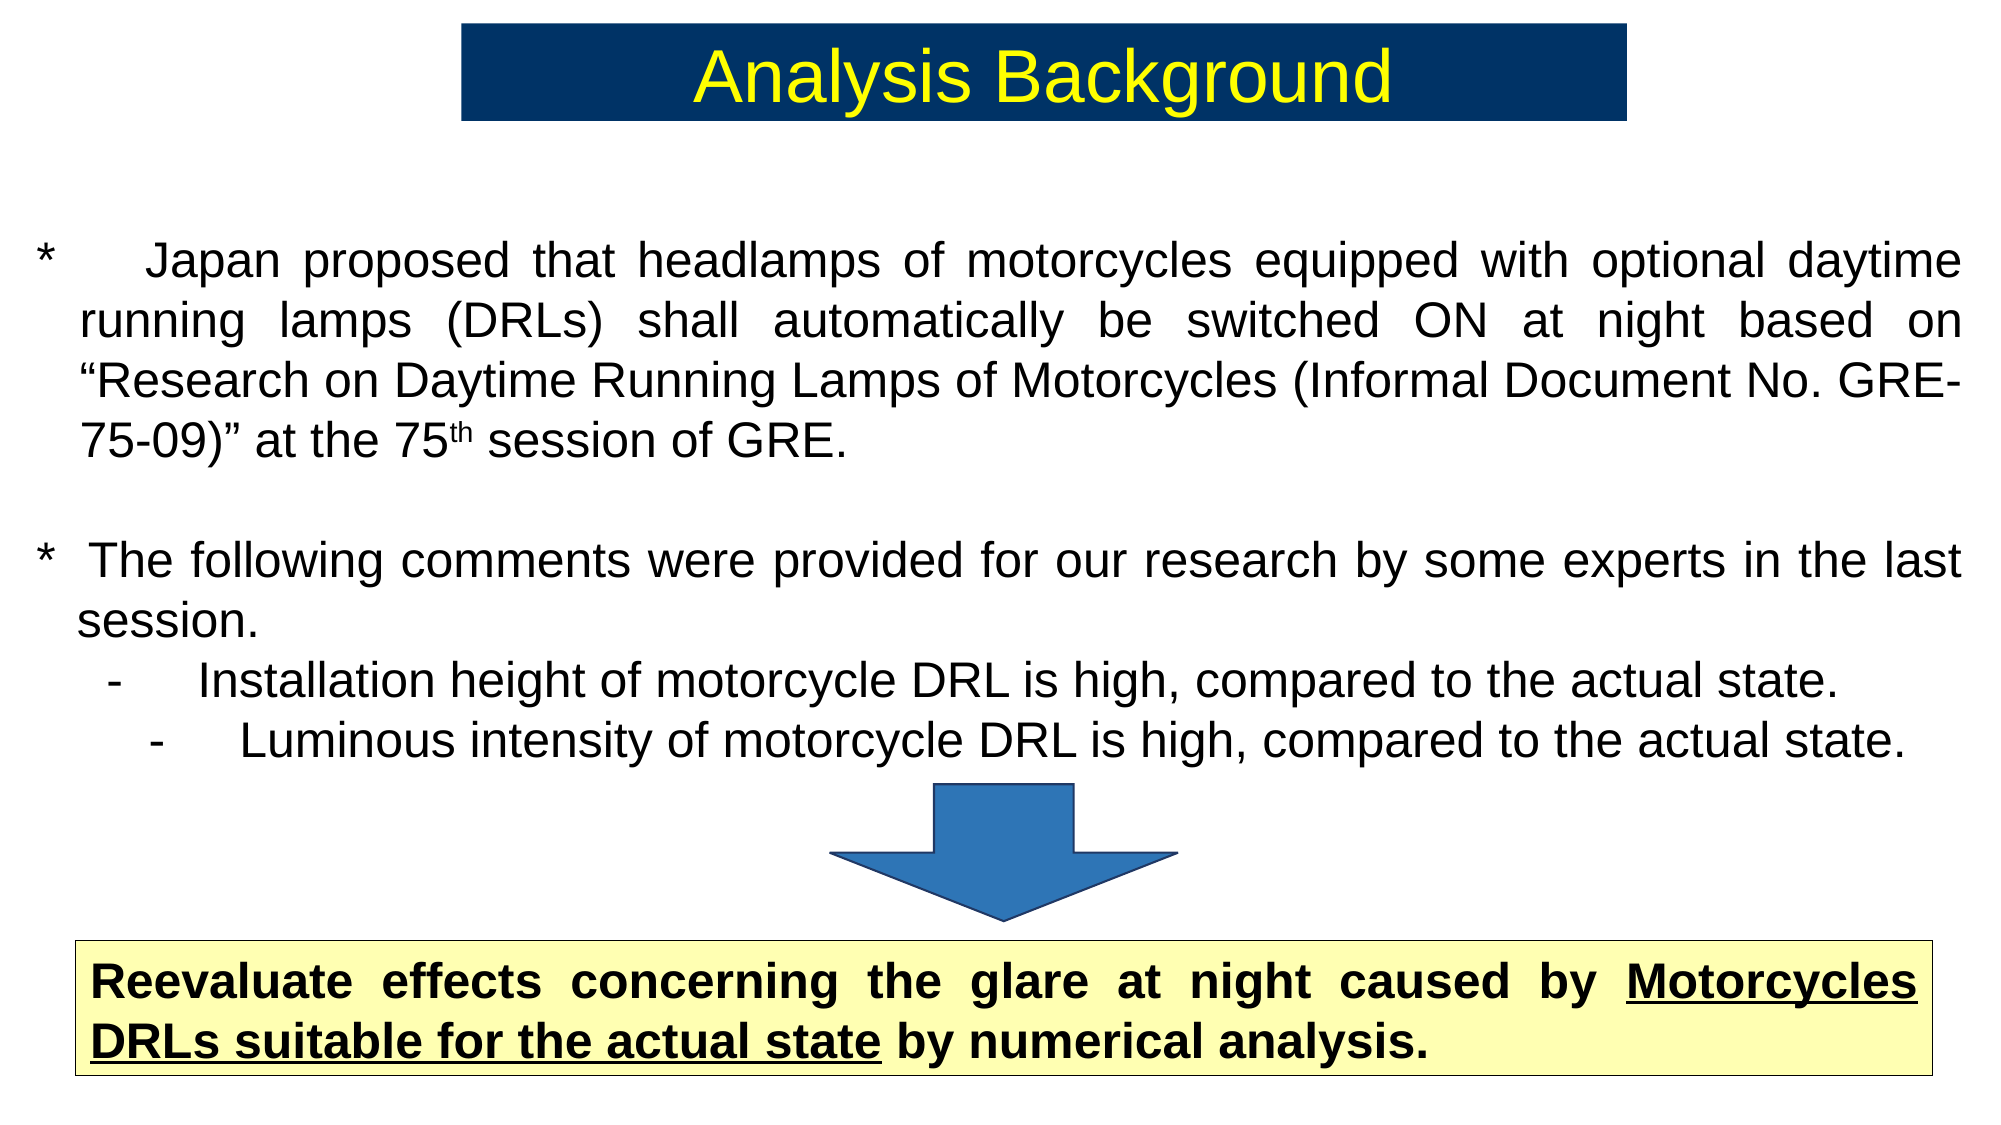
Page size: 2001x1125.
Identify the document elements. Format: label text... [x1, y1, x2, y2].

text_box [829, 783, 1179, 923]
text_box Analysis Background [461, 23, 1627, 121]
text_box * Japan proposed that headlamps of motorcycles equipped with optional daytime running lamps (DRLs) shall automatically be switched ON at night based on “Research on Daytime Running Lamps of Motorcycles (Informal Document No. GRE-75-09)” at the 75th session of GRE. * The following comments were provided for our research by some experts in the last session. - Installation height of motorcycle DRL is high, compared to the actual state. - Luminous intensity of motorcycle DRL is high, compared to the actual state. [21, 220, 1978, 775]
text_box Reevaluate effects concerning the glare at night caused by Motorcycles DRLs suitable for the actual state by numerical analysis. [75, 940, 1933, 1076]
